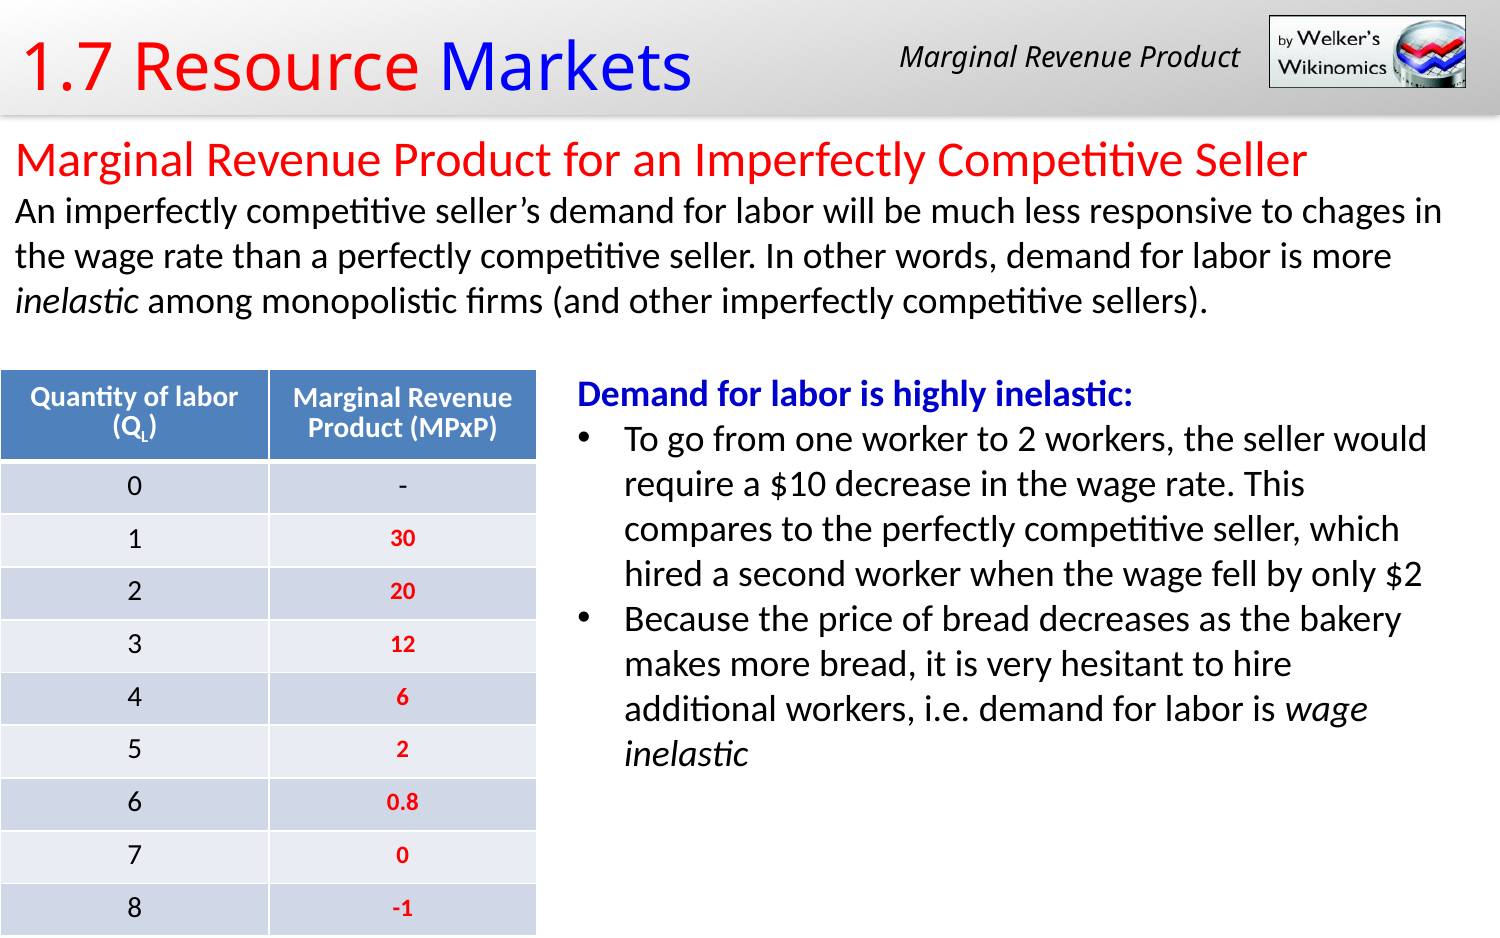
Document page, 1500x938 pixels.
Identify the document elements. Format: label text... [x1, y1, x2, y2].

table_cell 20 [270, 568, 536, 619]
table_cell 6 [1, 779, 268, 830]
table_cell 8 [1, 884, 268, 935]
text_box Demand for labor is highly inelastic: To go from one worker to 2 workers, the seller would require a $10 decrease in the wage rate. This compares to the perfectly competitive seller, which hired a second worker when the wage fell by only $2 Because the price of bread decreases as the bakery makes more bread, it is very hesitant to hire additional workers, i.e. demand for labor is wage inelastic [562, 361, 1450, 827]
table_cell 5 [1, 726, 268, 777]
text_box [0, 0, 1500, 115]
table_cell 0 [1, 464, 268, 513]
table_header Quantity of labor (QL) [1, 370, 268, 459]
table_header Marginal Revenue Product (MPxP) [270, 370, 536, 459]
table_cell 7 [1, 832, 268, 883]
table_cell 0.8 [270, 779, 536, 830]
table_cell - [270, 464, 536, 513]
table_cell 4 [1, 673, 268, 724]
table_cell 0 [270, 832, 536, 883]
table_cell 12 [270, 621, 536, 672]
table_cell 30 [270, 515, 536, 566]
table_cell 3 [1, 621, 268, 672]
table_cell 2 [270, 726, 536, 777]
text_box Marginal Revenue Product for an Imperfectly Competitive Seller An imperfectly competitive seller’s demand for labor will be much less responsive to chages in the wage rate than a perfectly competitive seller. In other words, demand for labor is more inelastic among monopolistic firms (and other imperfectly competitive sellers). [0, 123, 1500, 329]
table_cell 1 [1, 515, 268, 566]
table_cell 6 [270, 673, 536, 724]
table_cell 2 [1, 568, 268, 619]
table_cell -1 [270, 884, 536, 935]
